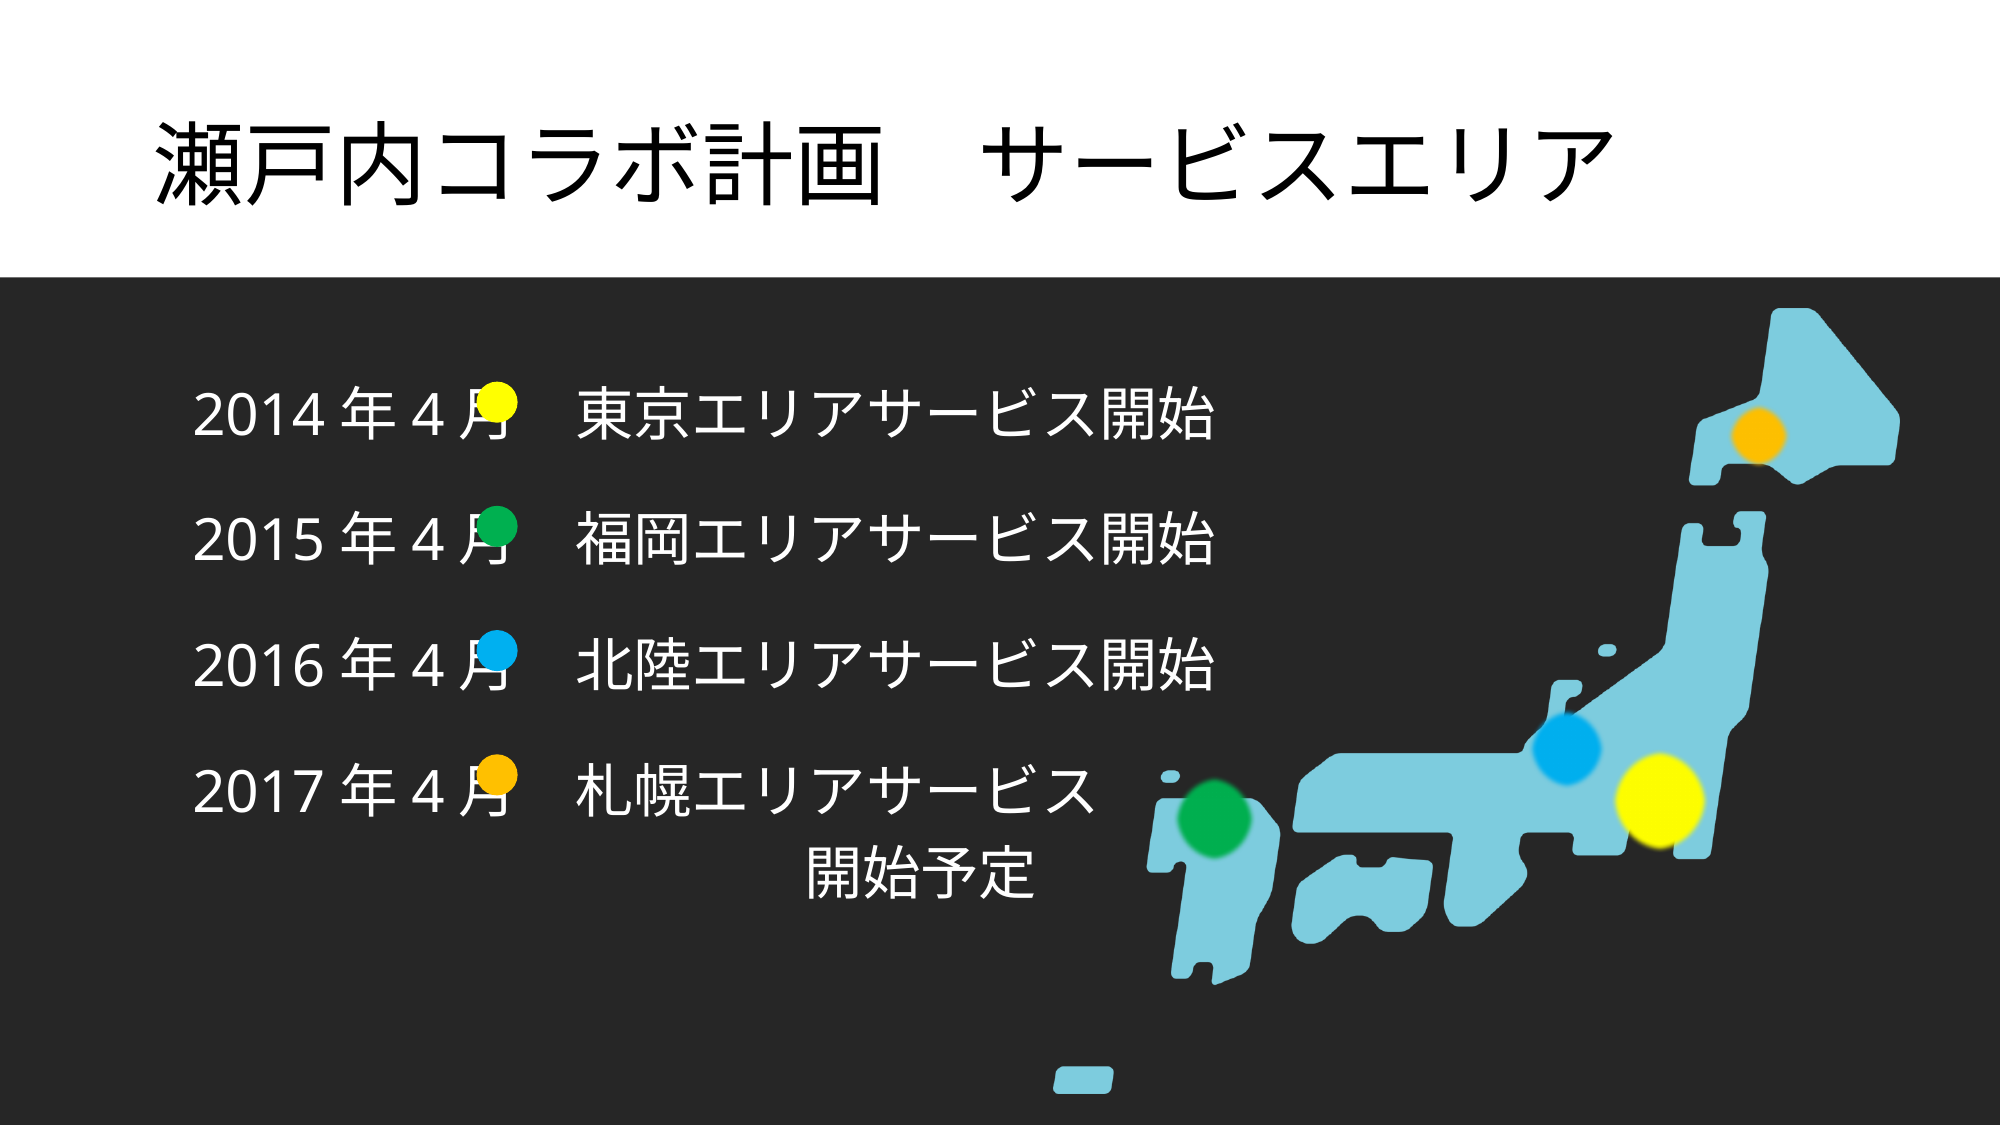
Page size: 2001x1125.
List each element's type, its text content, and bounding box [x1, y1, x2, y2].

title 瀬戸内コラボ計画 サービスエリア [137, 59, 1863, 278]
text_box [475, 504, 519, 548]
list 2014年4月 東京エリアサービス開始 2015年4月 福岡エリアサービス開始 2016年4月 北陸エリアサービス開始 2017年4月 札幌エリアサービス [177, 334, 1053, 1008]
text_box [475, 380, 519, 424]
text_box [475, 629, 519, 673]
text_box [475, 753, 519, 797]
text_box 開始予定 [789, 829, 1053, 914]
picture [1053, 308, 1900, 1094]
